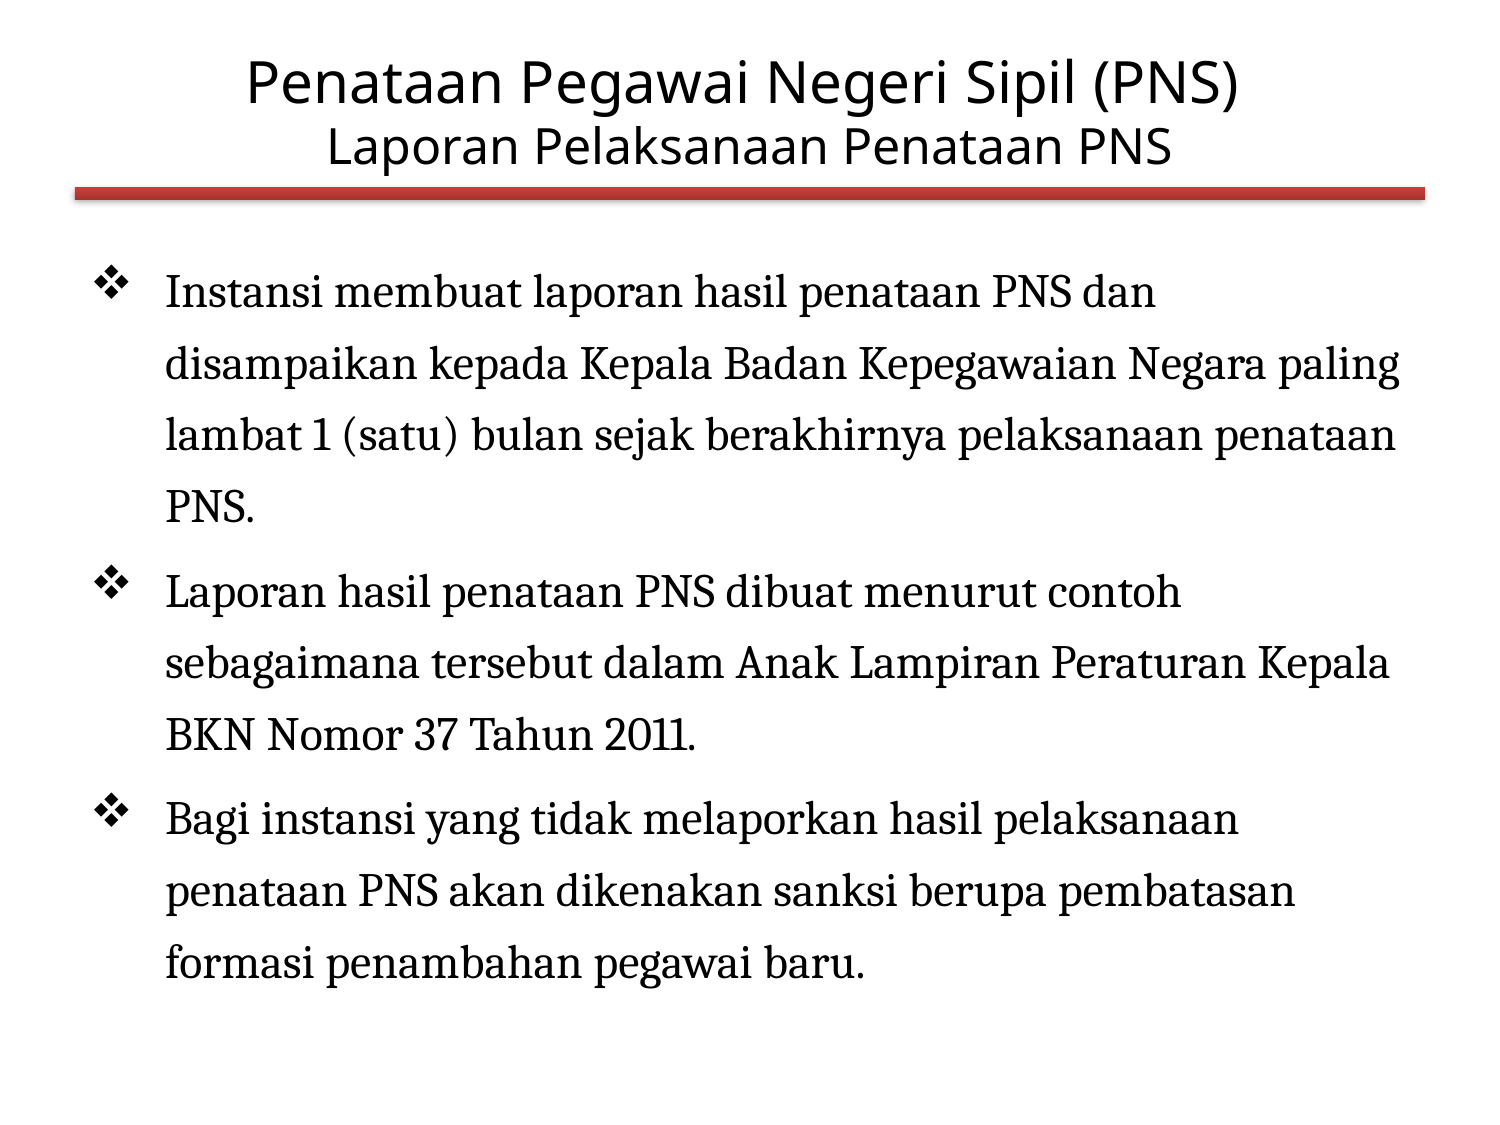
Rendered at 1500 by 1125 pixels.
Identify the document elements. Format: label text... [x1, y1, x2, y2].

list Instansi membuat laporan hasil penataan PNS dan disampaikan kepada Kepala Badan Kepegawaian Negara paling lambat 1 (satu) bulan sejak berakhirnya pelaksanaan penataan PNS. Laporan hasil penataan PNS dibuat menurut contoh sebagaimana tersebut dalam Anak Lampiran Peraturan Kepala BKN Nomor 37 Tahun 2011. Bagi instansi yang tidak melaporkan hasil pelaksanaan penataan PNS akan dikenakan sanksi berupa pembatasan formasi penambahan pegawai baru. [75, 237, 1425, 1063]
text_box [74, 187, 1425, 200]
title Penataan Pegawai Negeri Sipil (PNS) Laporan Pelaksanaan Penataan PNS [75, 45, 1425, 175]
